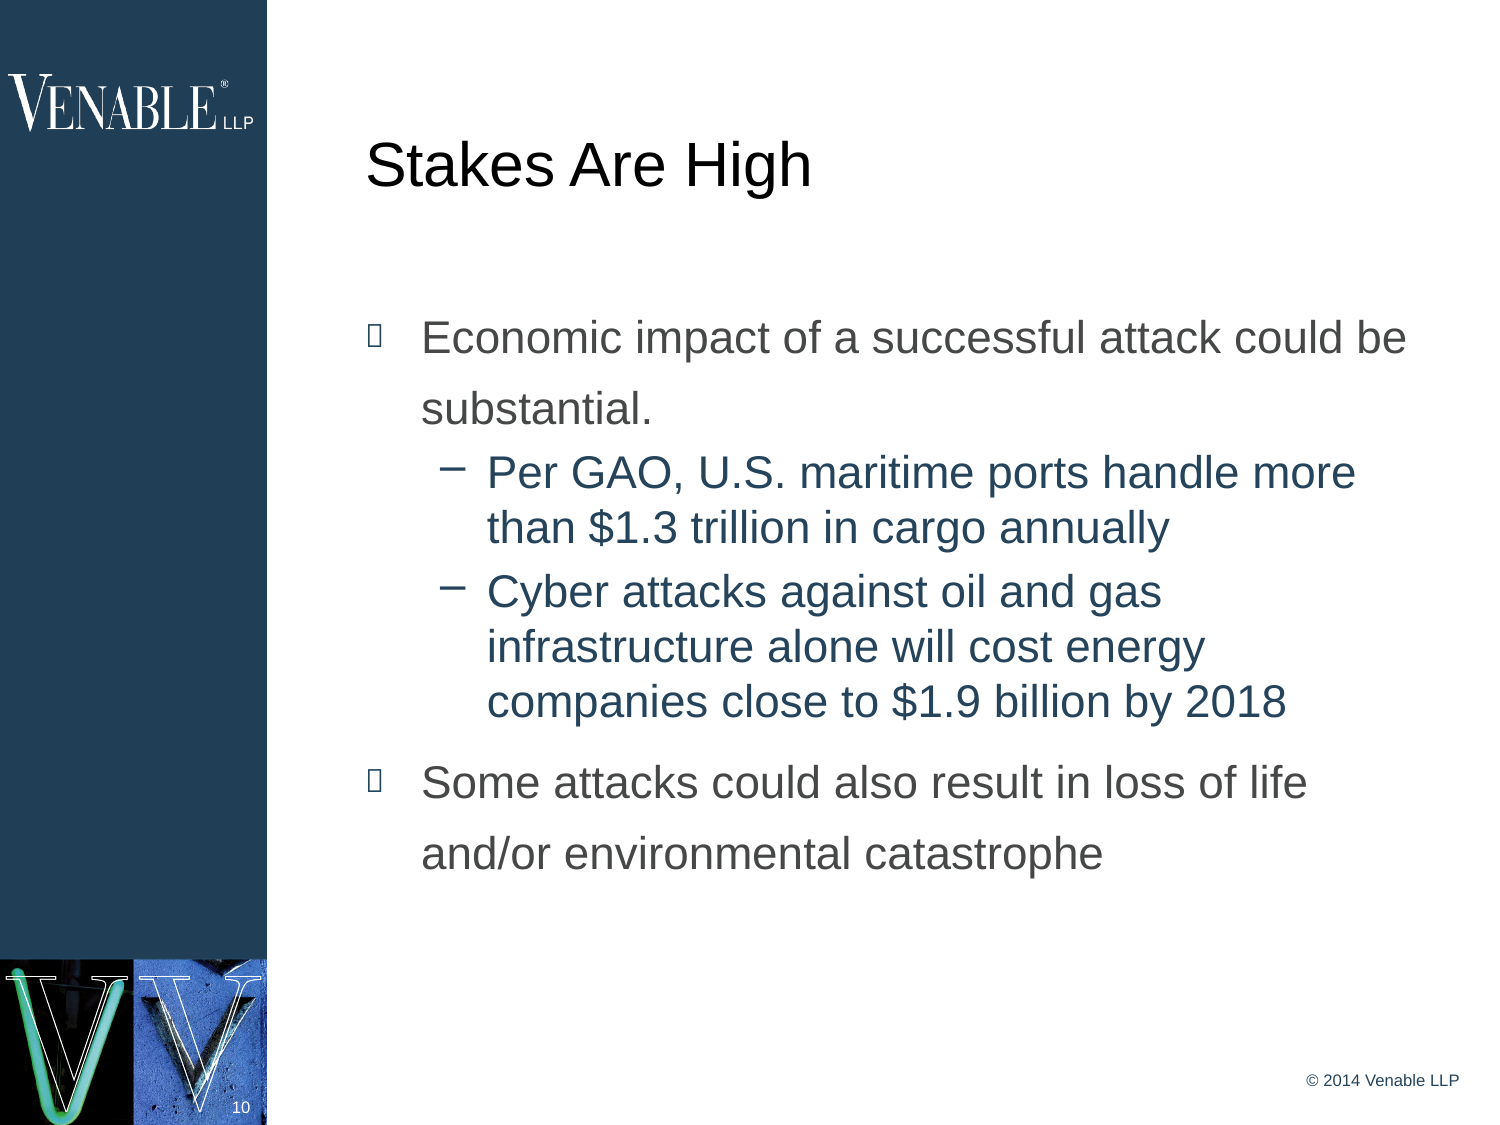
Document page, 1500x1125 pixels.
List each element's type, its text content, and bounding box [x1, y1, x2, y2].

list Economic impact of a successful attack could be substantial. Per GAO, U.S. maritime ports handle more than $1.3 trillion in cargo annually Cyber attacks against oil and gas infrastructure alone will cost energy companies close to $1.9 billion by 2018 Some attacks could also result in loss of life and/or environmental catastrophe [350, 283, 1450, 963]
footer © 2014 Venable LLP [999, 1062, 1475, 1100]
title Stakes Are High [350, 137, 1450, 283]
picture [0, 959, 267, 1125]
picture [8, 74, 253, 132]
